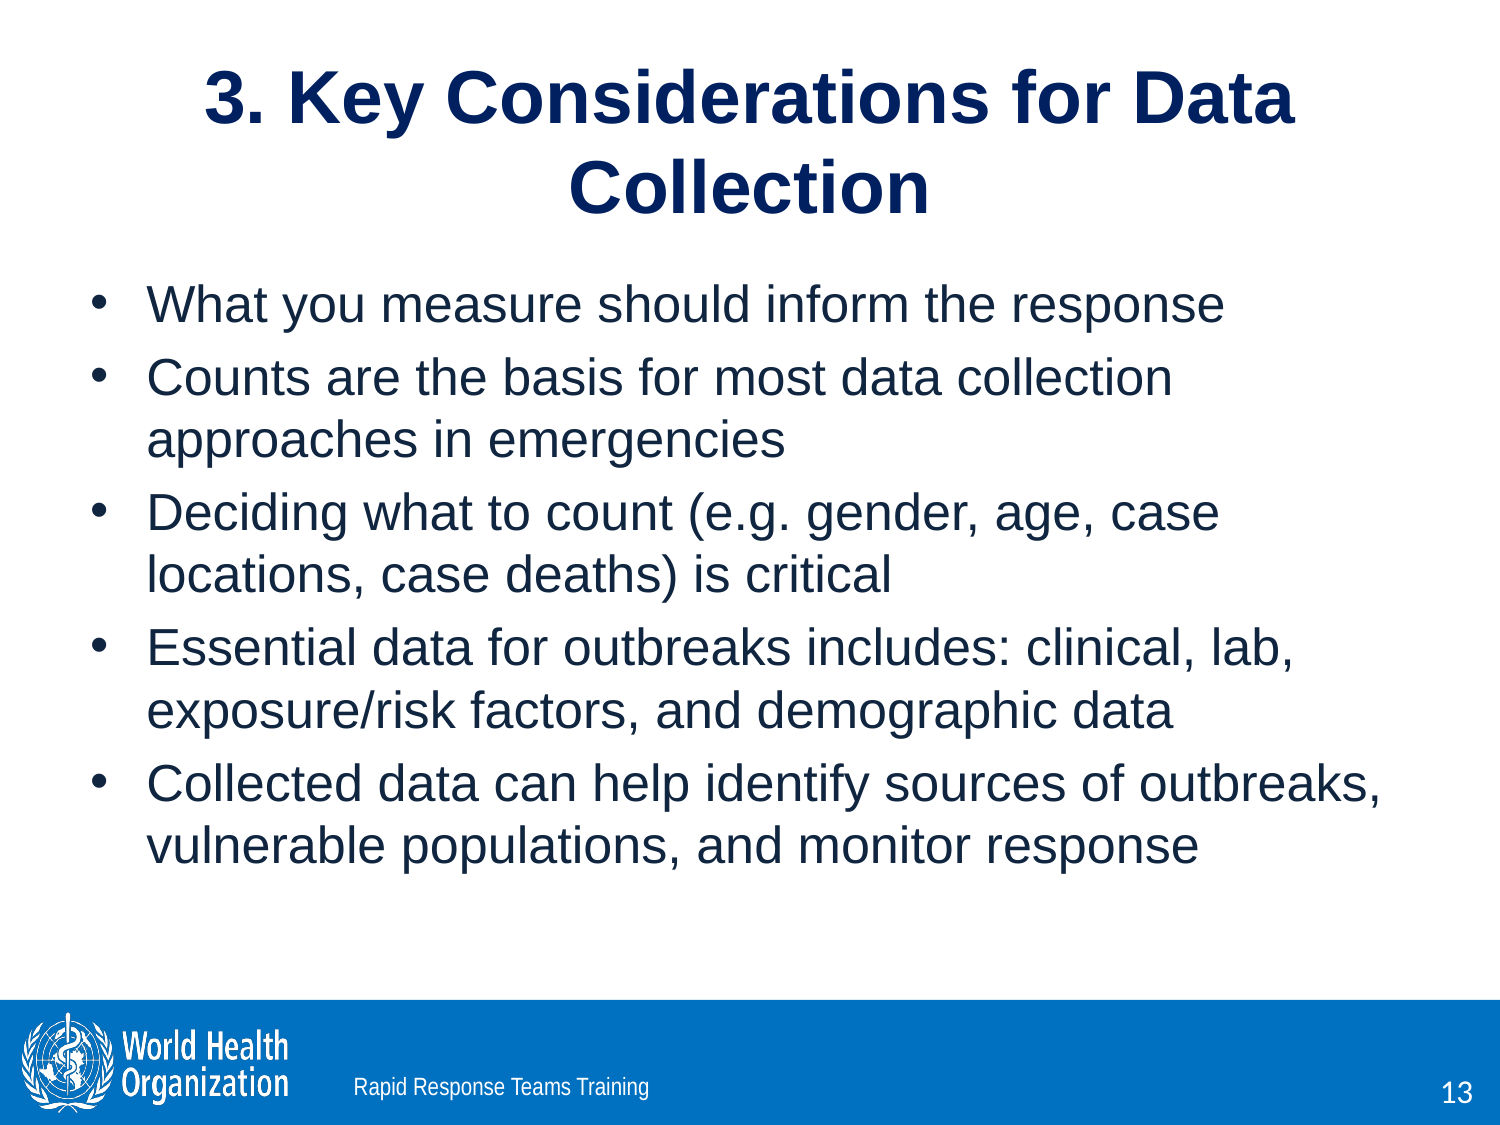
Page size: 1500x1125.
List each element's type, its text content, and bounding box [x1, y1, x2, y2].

title 3. Key Considerations for Data Collection [75, 45, 1425, 233]
list What you measure should inform the response Counts are the basis for most data collection approaches in emergencies Deciding what to count (e.g. gender, age, case locations, case deaths) is critical Essential data for outbreaks includes: clinical, lab, exposure/risk factors, and demographic data Collected data can help identify sources of outbreaks, vulnerable populations, and monitor response [75, 262, 1425, 1005]
picture [21, 1012, 288, 1113]
